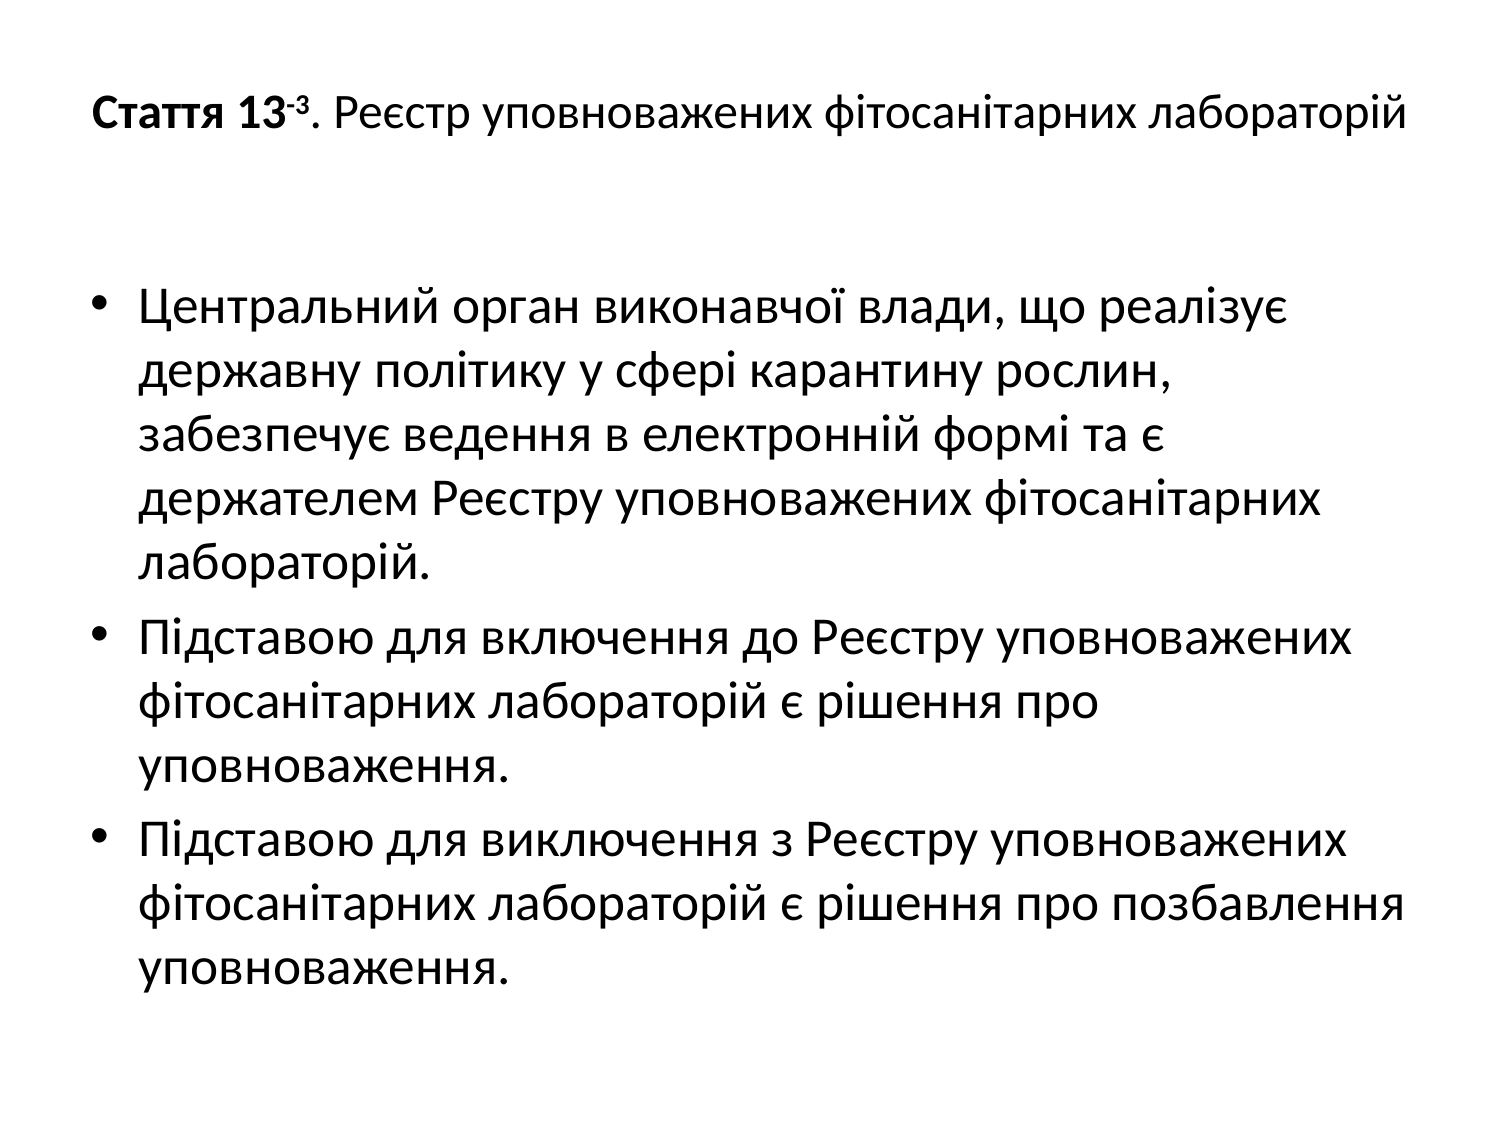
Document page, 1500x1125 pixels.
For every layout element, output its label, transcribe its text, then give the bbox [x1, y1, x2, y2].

title Стаття 13-3. Реєстр уповноважених фітосанітарних лабораторій [75, 45, 1425, 233]
list Центральний орган виконавчої влади, що реалізує державну політику у сфері карантину рослин, забезпечує ведення в електронній формі та є держателем Реєстру уповноважених фітосанітарних лабораторій. Підставою для включення до Реєстру уповноважених фітосанітарних лабораторій є рішення про уповноваження. Підставою для виключення з Реєстру уповноважених фітосанітарних лабораторій є рішення про позбавлення уповноваження. [75, 262, 1425, 1005]
